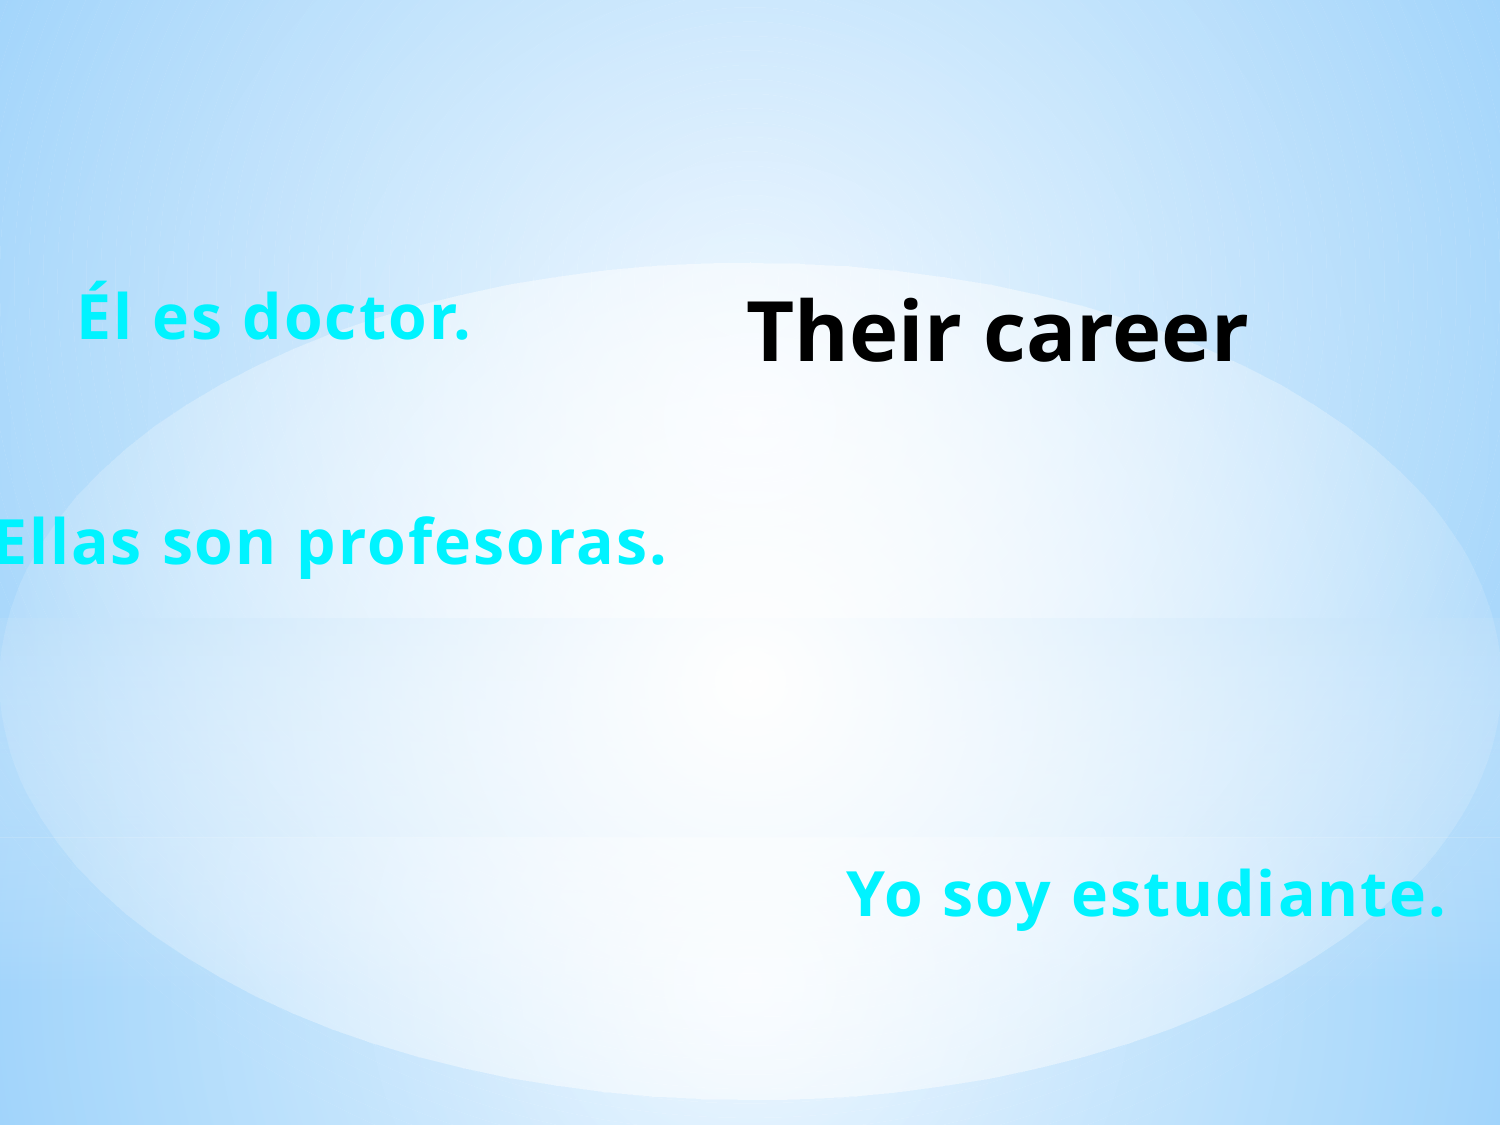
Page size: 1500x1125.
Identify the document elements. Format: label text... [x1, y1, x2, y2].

text_box Yo soy estudiante. [794, 846, 1500, 936]
text_box Their career [731, 270, 1264, 385]
text_box Él es doctor. [0, 270, 549, 360]
text_box Ellas son profesoras. [0, 494, 740, 585]
